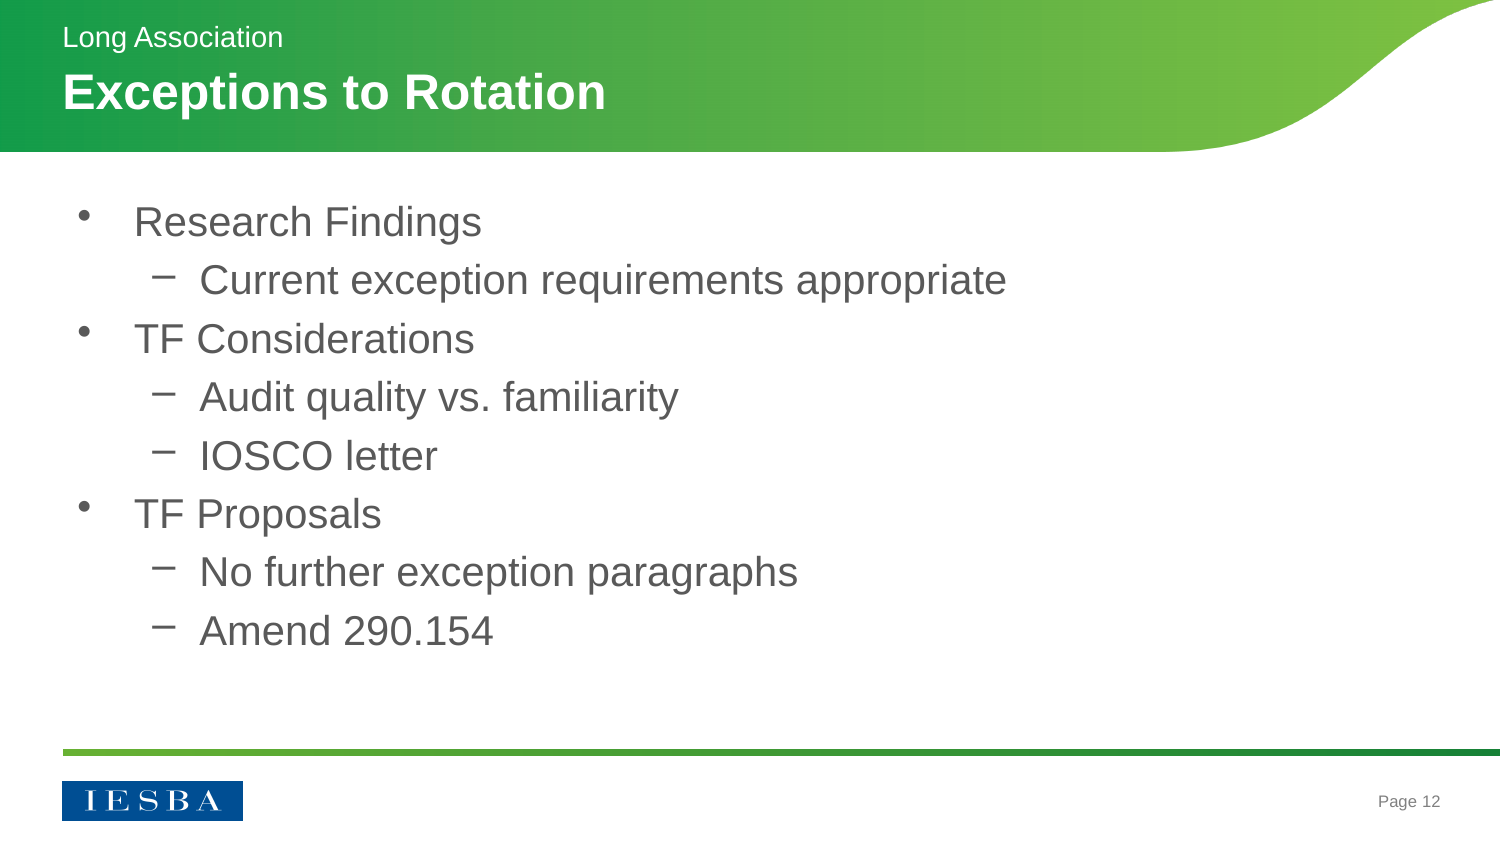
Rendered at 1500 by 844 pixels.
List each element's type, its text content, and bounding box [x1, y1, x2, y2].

subtitle Long Association [62, 18, 500, 47]
picture [62, 781, 243, 821]
list Research Findings Current exception requirements appropriate TF Considerations Audit quality vs. familiarity IOSCO letter TF Proposals No further exception paragraphs Amend 290.154 [62, 187, 1450, 747]
title Exceptions to Rotation [62, 56, 1300, 122]
picture [0, 0, 1497, 152]
